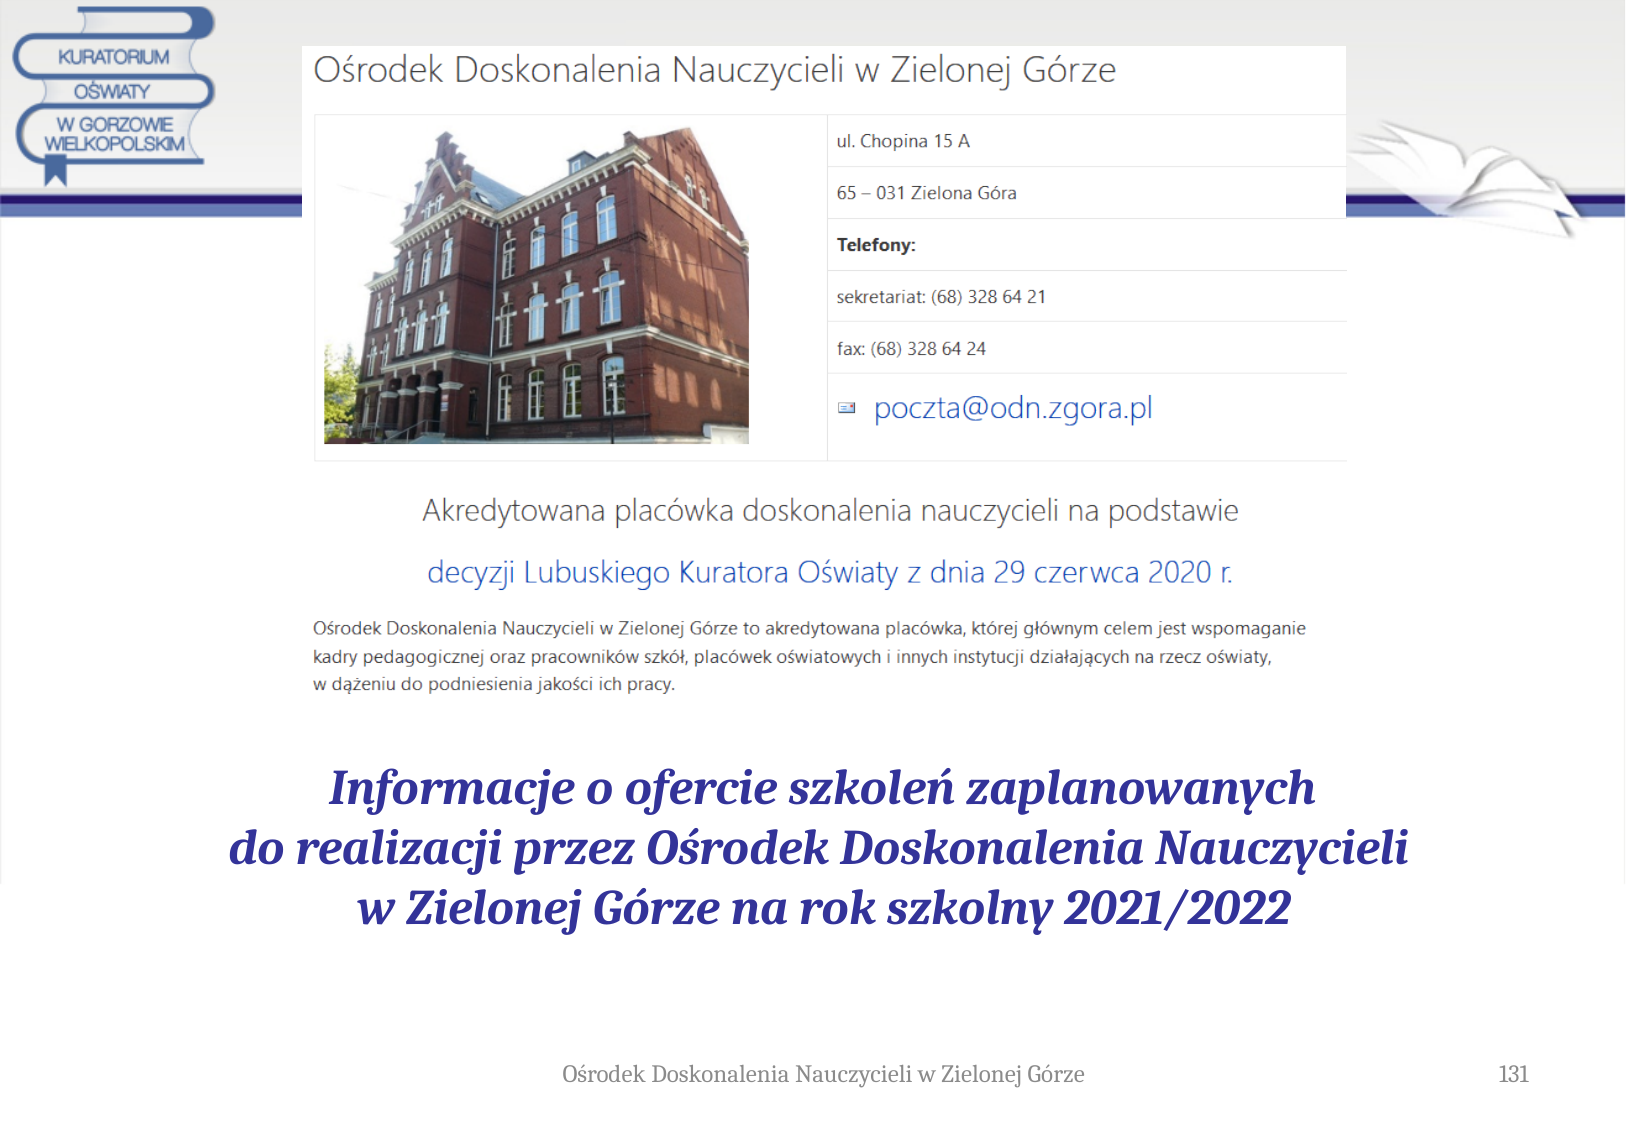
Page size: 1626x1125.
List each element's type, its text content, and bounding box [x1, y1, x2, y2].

footer Ośrodek Doskonalenia Nauczycieli w Zielonej Górze [434, 1042, 1215, 1103]
text_box Informacje o ofercie szkoleń zaplanowanych do realizacji przez Ośrodek Doskonalenia Nauczycieli w Zielonej Górze na rok szkolny 2021/2022 [180, 747, 1468, 942]
picture [0, 0, 1626, 1125]
slide_number 131 [1215, 1042, 1544, 1103]
